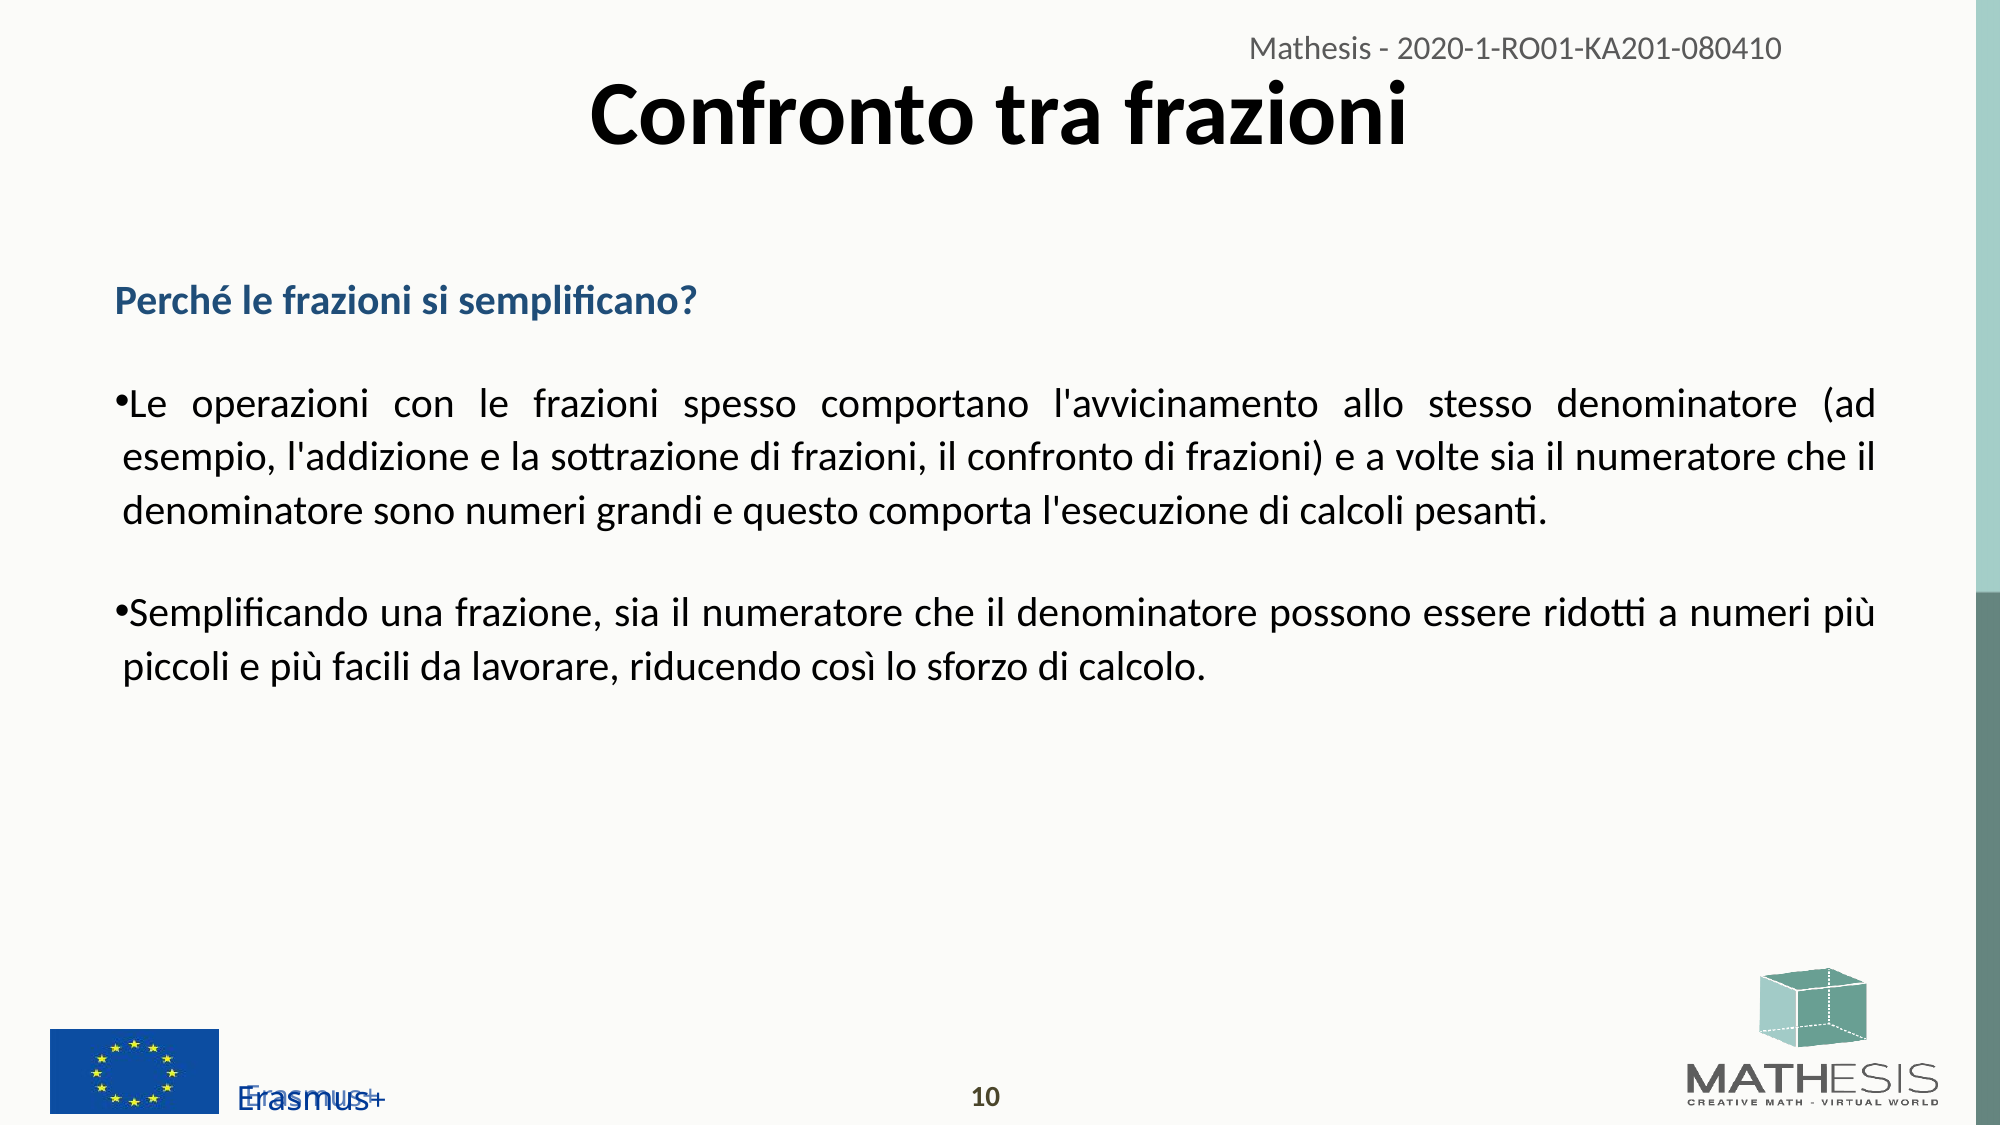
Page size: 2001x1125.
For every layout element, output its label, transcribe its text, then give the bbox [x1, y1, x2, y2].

title Confronto tra frazioni [99, 45, 1900, 233]
list Perché le frazioni si semplificano? Le operazioni con le frazioni spesso comportano l'avvicinamento allo stesso denominatore (ad esempio, l'addizione e la sottrazione di frazioni, il confronto di frazioni) e a volte sia il numeratore che il denominatore sono numeri grandi e questo comporta l'esecuzione di calcoli pesanti. Semplificando una frazione, sia il numeratore che il denominatore possono essere ridotti a numeri più piccoli e più facili da lavorare, riducendo così lo sforzo di calcolo. [99, 262, 1900, 1005]
picture [50, 1029, 219, 1114]
